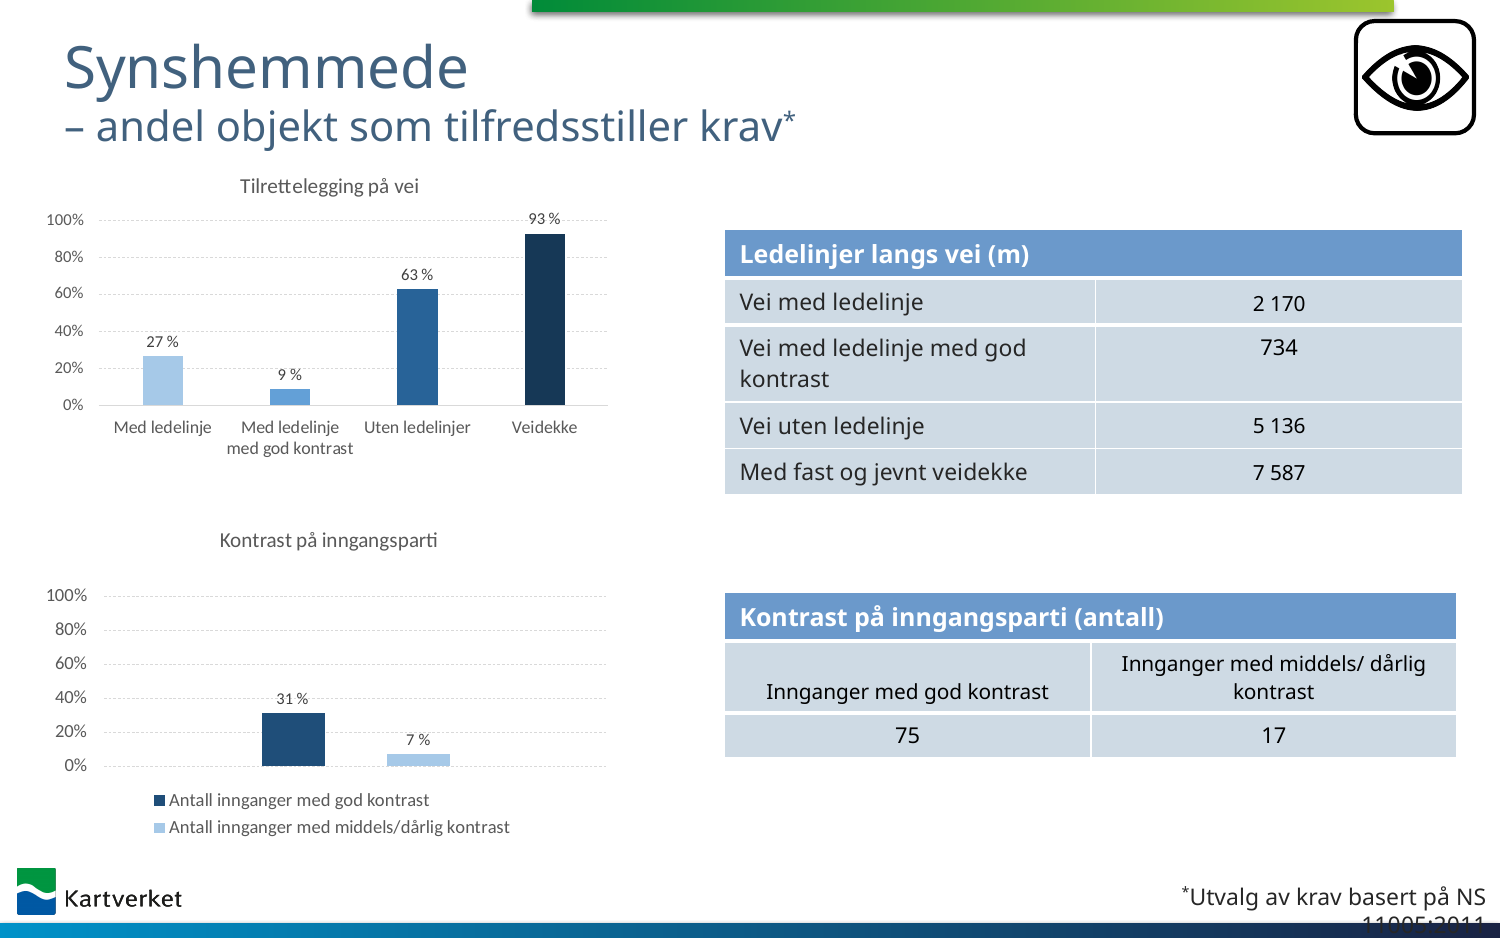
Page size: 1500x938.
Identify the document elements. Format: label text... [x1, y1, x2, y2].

table_cell Med fast og jevnt veidekke [725, 449, 1095, 494]
table_header Ledelinjer langs vei (m) [725, 230, 1462, 276]
picture [41, 166, 618, 492]
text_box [1355, 20, 1475, 134]
table_cell Vei med ledelinje med god kontrast [725, 327, 1095, 401]
table_cell 734 [1096, 327, 1462, 401]
table_header Kontrast på inngangsparti (antall) [725, 593, 1456, 639]
text_box Synshemmede – andel objekt som tilfredsstiller krav* [49, 24, 1431, 158]
text_box *Utvalg av krav basert på NS 11005:2011 [1068, 873, 1500, 938]
picture [41, 520, 617, 846]
table_cell Vei uten ledelinje [725, 403, 1095, 448]
table_cell 7 587 [1096, 449, 1462, 494]
table_cell 75 [725, 715, 1090, 757]
table_cell 5 136 [1096, 403, 1462, 448]
table_cell 2 170 [1096, 280, 1462, 323]
table_cell Innganger med god kontrast [725, 643, 1090, 711]
table_cell Vei med ledelinje [725, 280, 1095, 323]
table_cell Innganger med middels/ dårlig kontrast [1092, 643, 1456, 711]
table_cell 17 [1092, 715, 1456, 757]
